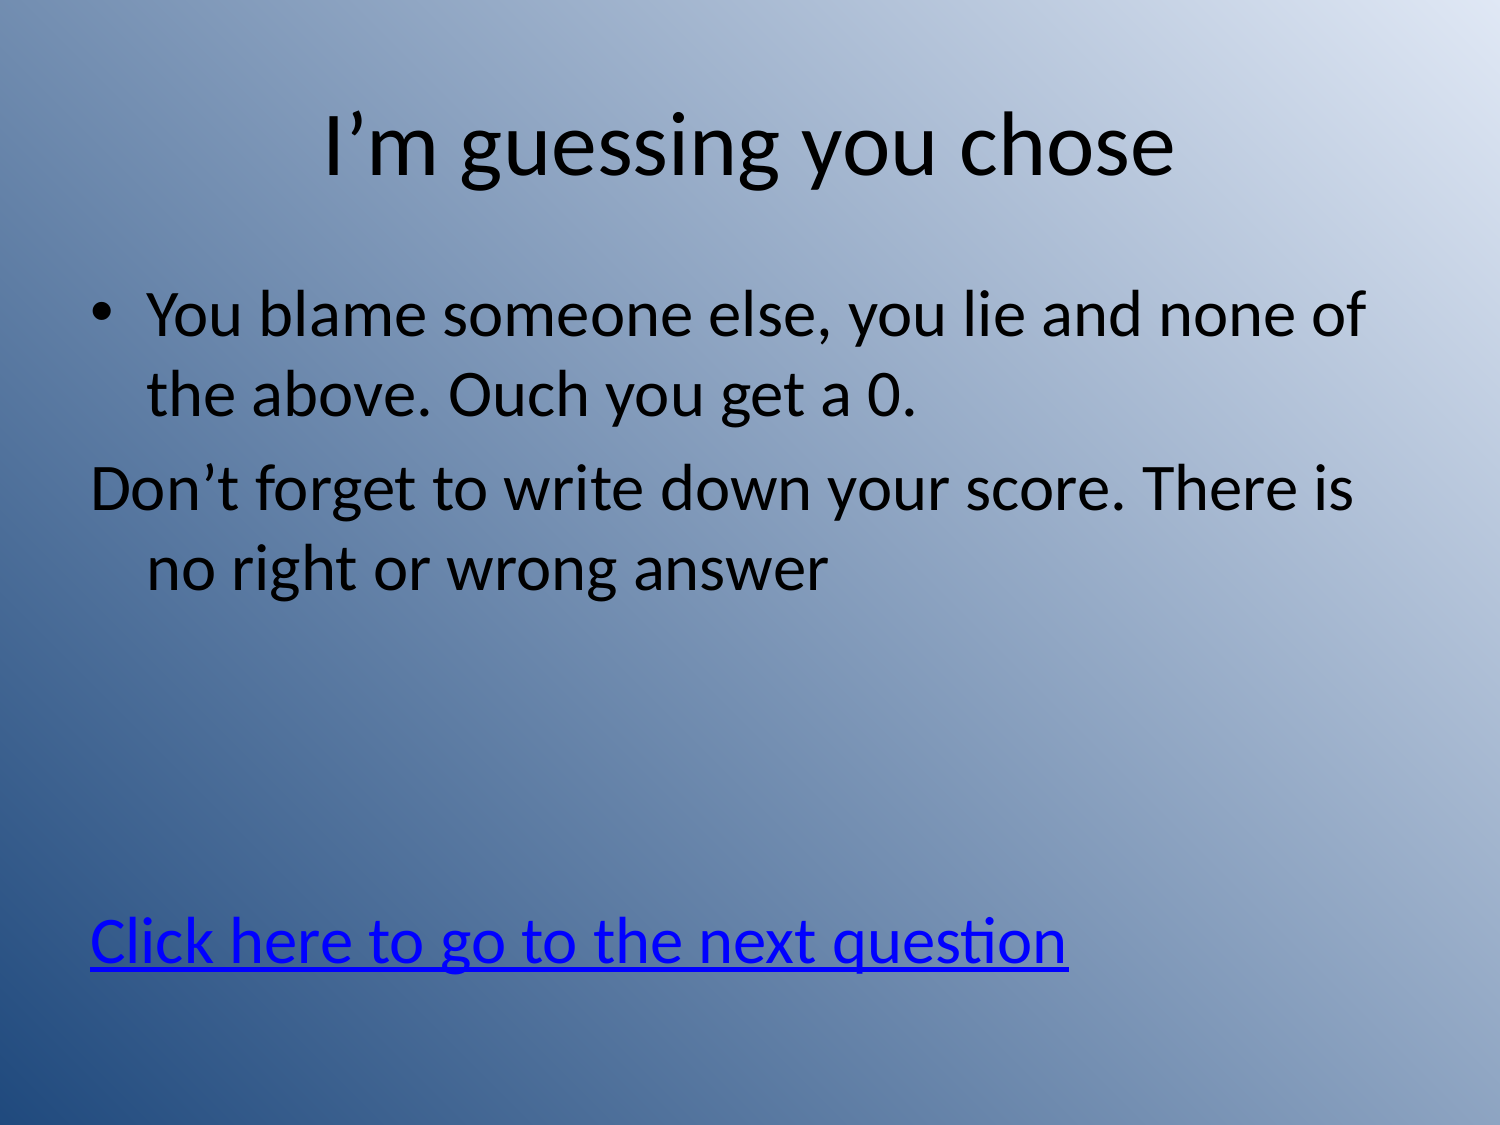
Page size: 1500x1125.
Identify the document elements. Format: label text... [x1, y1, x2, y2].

list You blame someone else, you lie and none of the above. Ouch you get a 0. Don’t forget to write down your score. There is no right or wrong answer Click here to go to the next question [75, 262, 1425, 1005]
title I’m guessing you chose [75, 45, 1425, 233]
